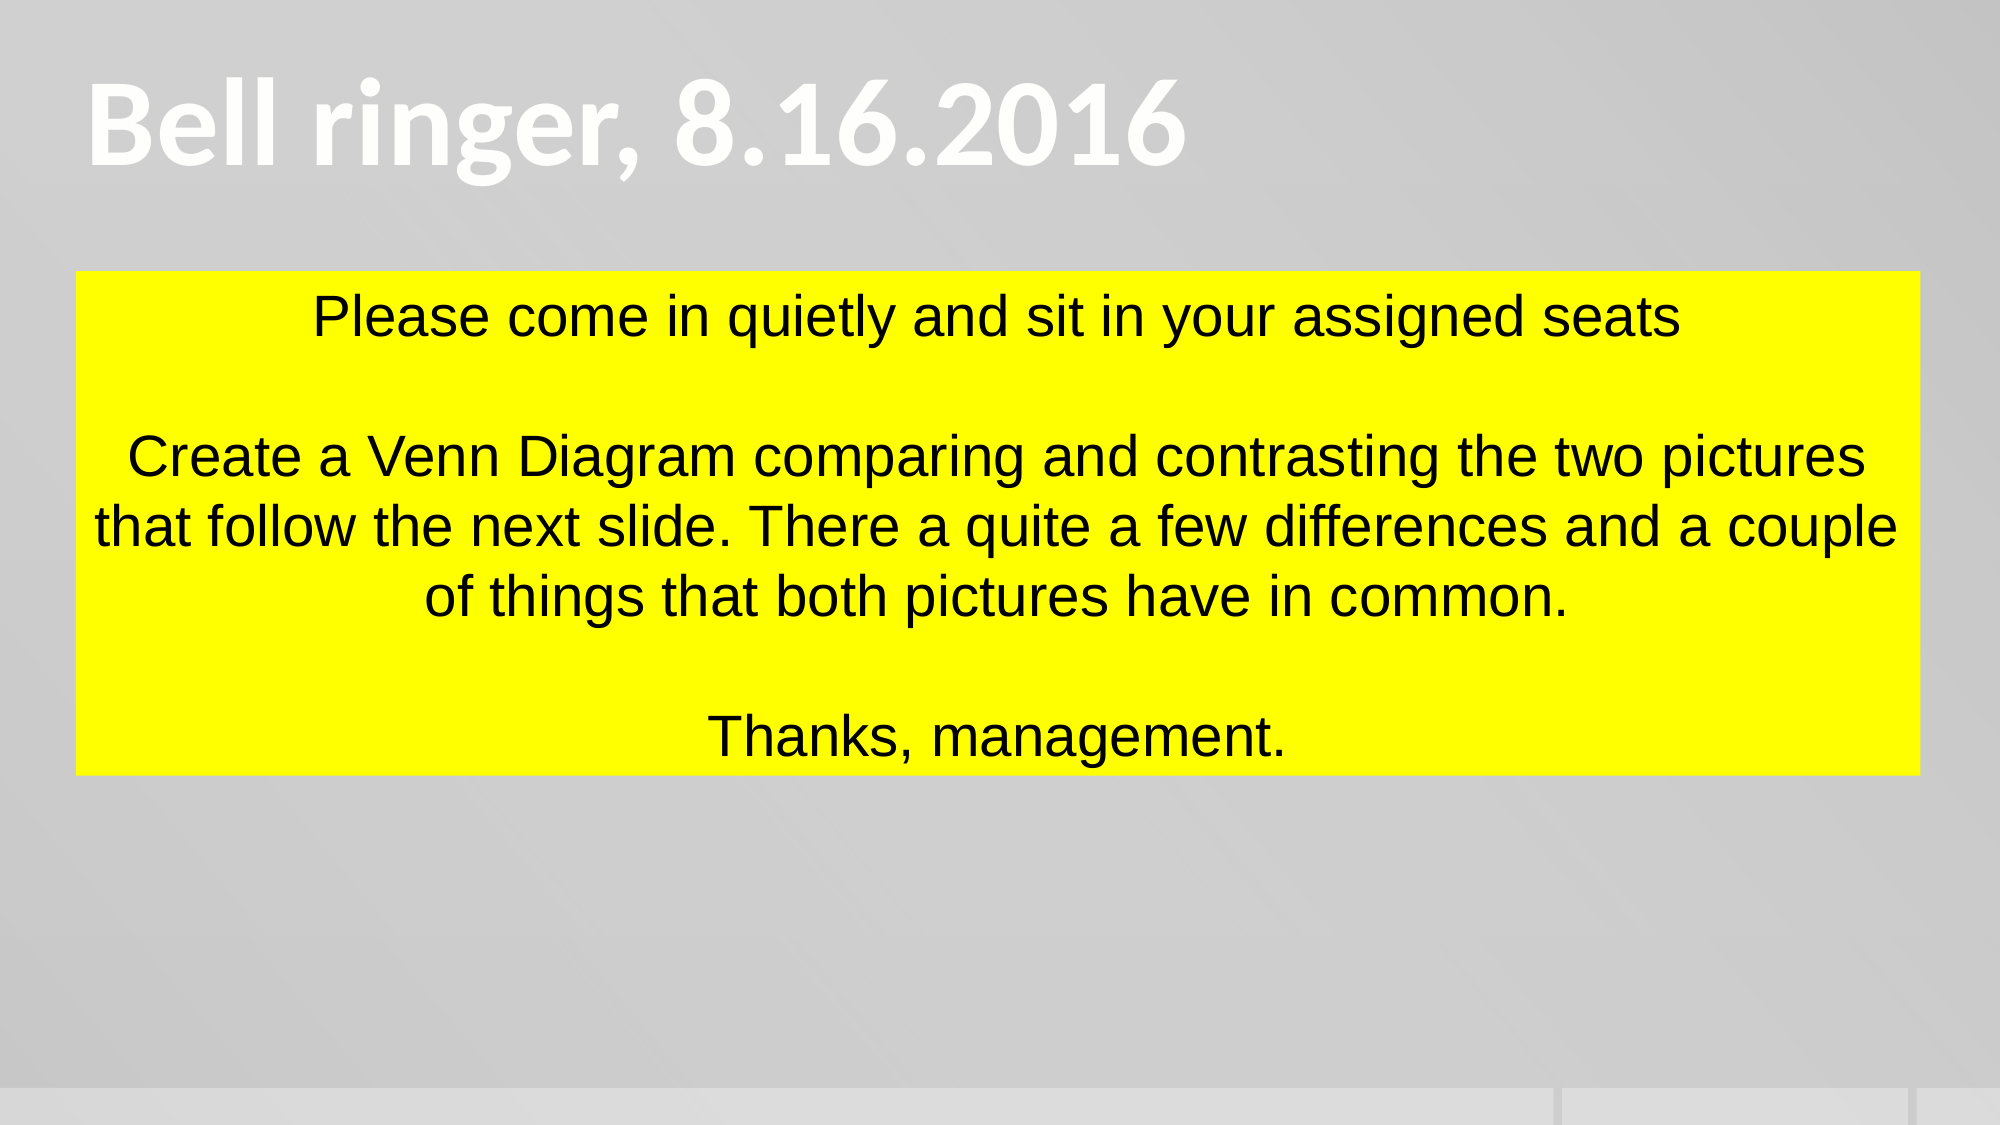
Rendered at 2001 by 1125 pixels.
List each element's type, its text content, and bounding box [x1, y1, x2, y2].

text_box Bell ringer, 8.16.2016 [0, 35, 1387, 195]
text_box [338, 421, 1659, 499]
text_box Please come in quietly and sit in your assigned seats Create a Venn Diagram comparing and contrasting the two pictures that follow the next slide. There a quite a few differences and a couple of things that both pictures have in common. Thanks, management. [75, 271, 1921, 776]
